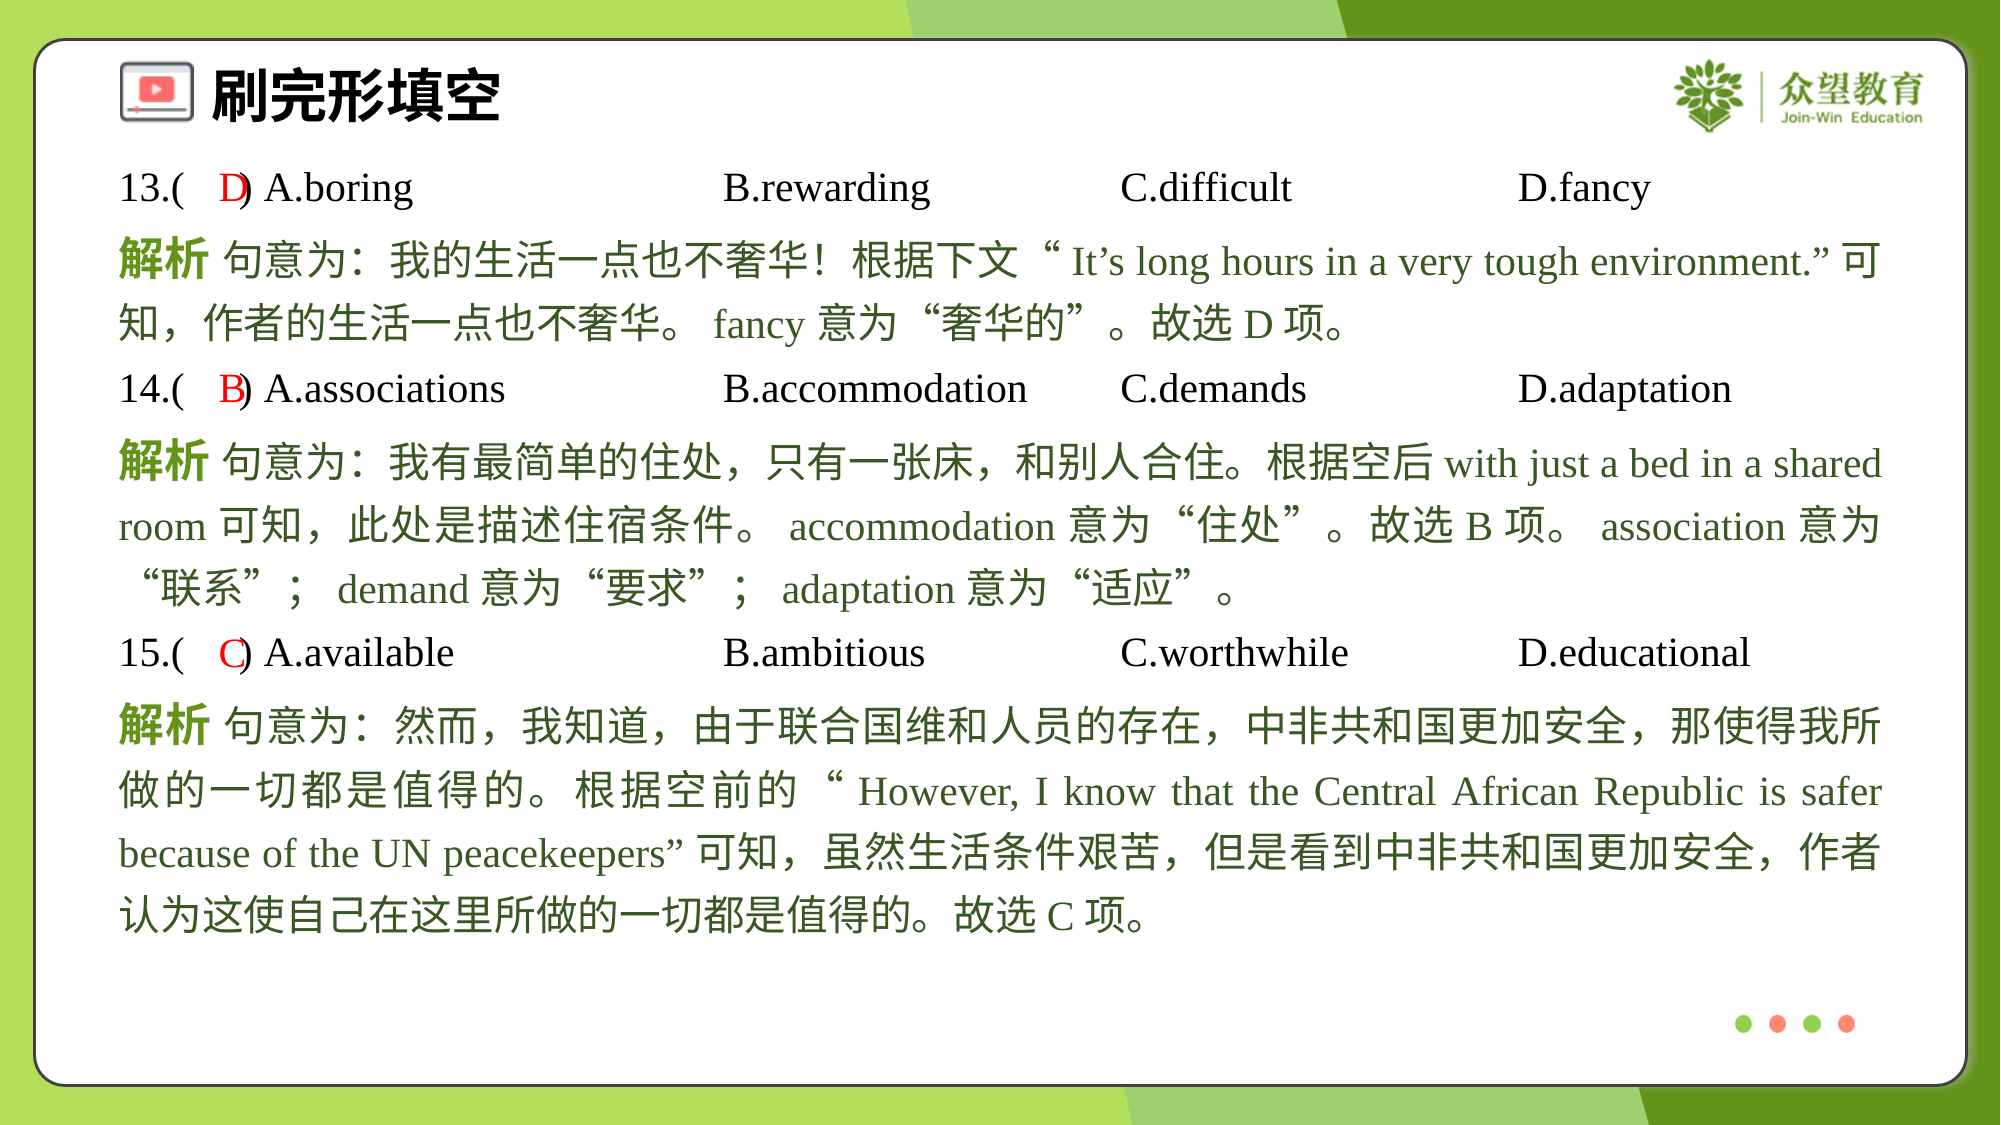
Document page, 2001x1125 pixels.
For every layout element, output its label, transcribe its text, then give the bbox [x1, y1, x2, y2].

text_box 13.( ) A.boring B.rewarding C.difficult D.fancy [118, 146, 213, 204]
text_box 14.( ) A.associations B.accommodation C.demands D.adaptation [118, 348, 213, 406]
text_box 13.( ) A.boring B.rewarding C.difficult D.fancy [254, 146, 1883, 204]
text_box 解析 句意为：我的生活一点也不奢华！根据下文“It’s long hours in a very tough environment.”可知，作者的生活一点也不奢华。fancy意为“奢华的”。故选D项。 [118, 215, 1883, 343]
text_box 14.( ) A.associations B.accommodation C.demands D.adaptation [252, 348, 1883, 406]
text_box 15.( ) A.available B.ambitious C.worthwhile D.educational [252, 612, 1883, 670]
text_box B [213, 348, 252, 406]
picture [0, 0, 2000, 1125]
text_box D [213, 146, 254, 205]
text_box 15.( ) A.available B.ambitious C.worthwhile D.educational [118, 612, 213, 670]
text_box C [213, 612, 252, 671]
text_box 解析 句意为：我有最简单的住处，只有一张床，和别人合住。根据空后with just a bed in a shared room可知，此处是描述住宿条件。accommodation意为“住处”。故选B项。association意为“联系”；demand意为“要求”；adaptation意为“适应”。 [118, 417, 1883, 607]
text_box 解析 句意为：然而，我知道，由于联合国维和人员的存在，中非共和国更加安全，那使得我所做的一切都是值得的。根据空前的“However, I know that the Central African Republic is safer because of the UN peacekeepers”可知，虽然生活条件艰苦，但是看到中非共和国更加安全，作者认为这使自己在这里所做的一切都是值得的。故选C项。 [118, 682, 1883, 934]
